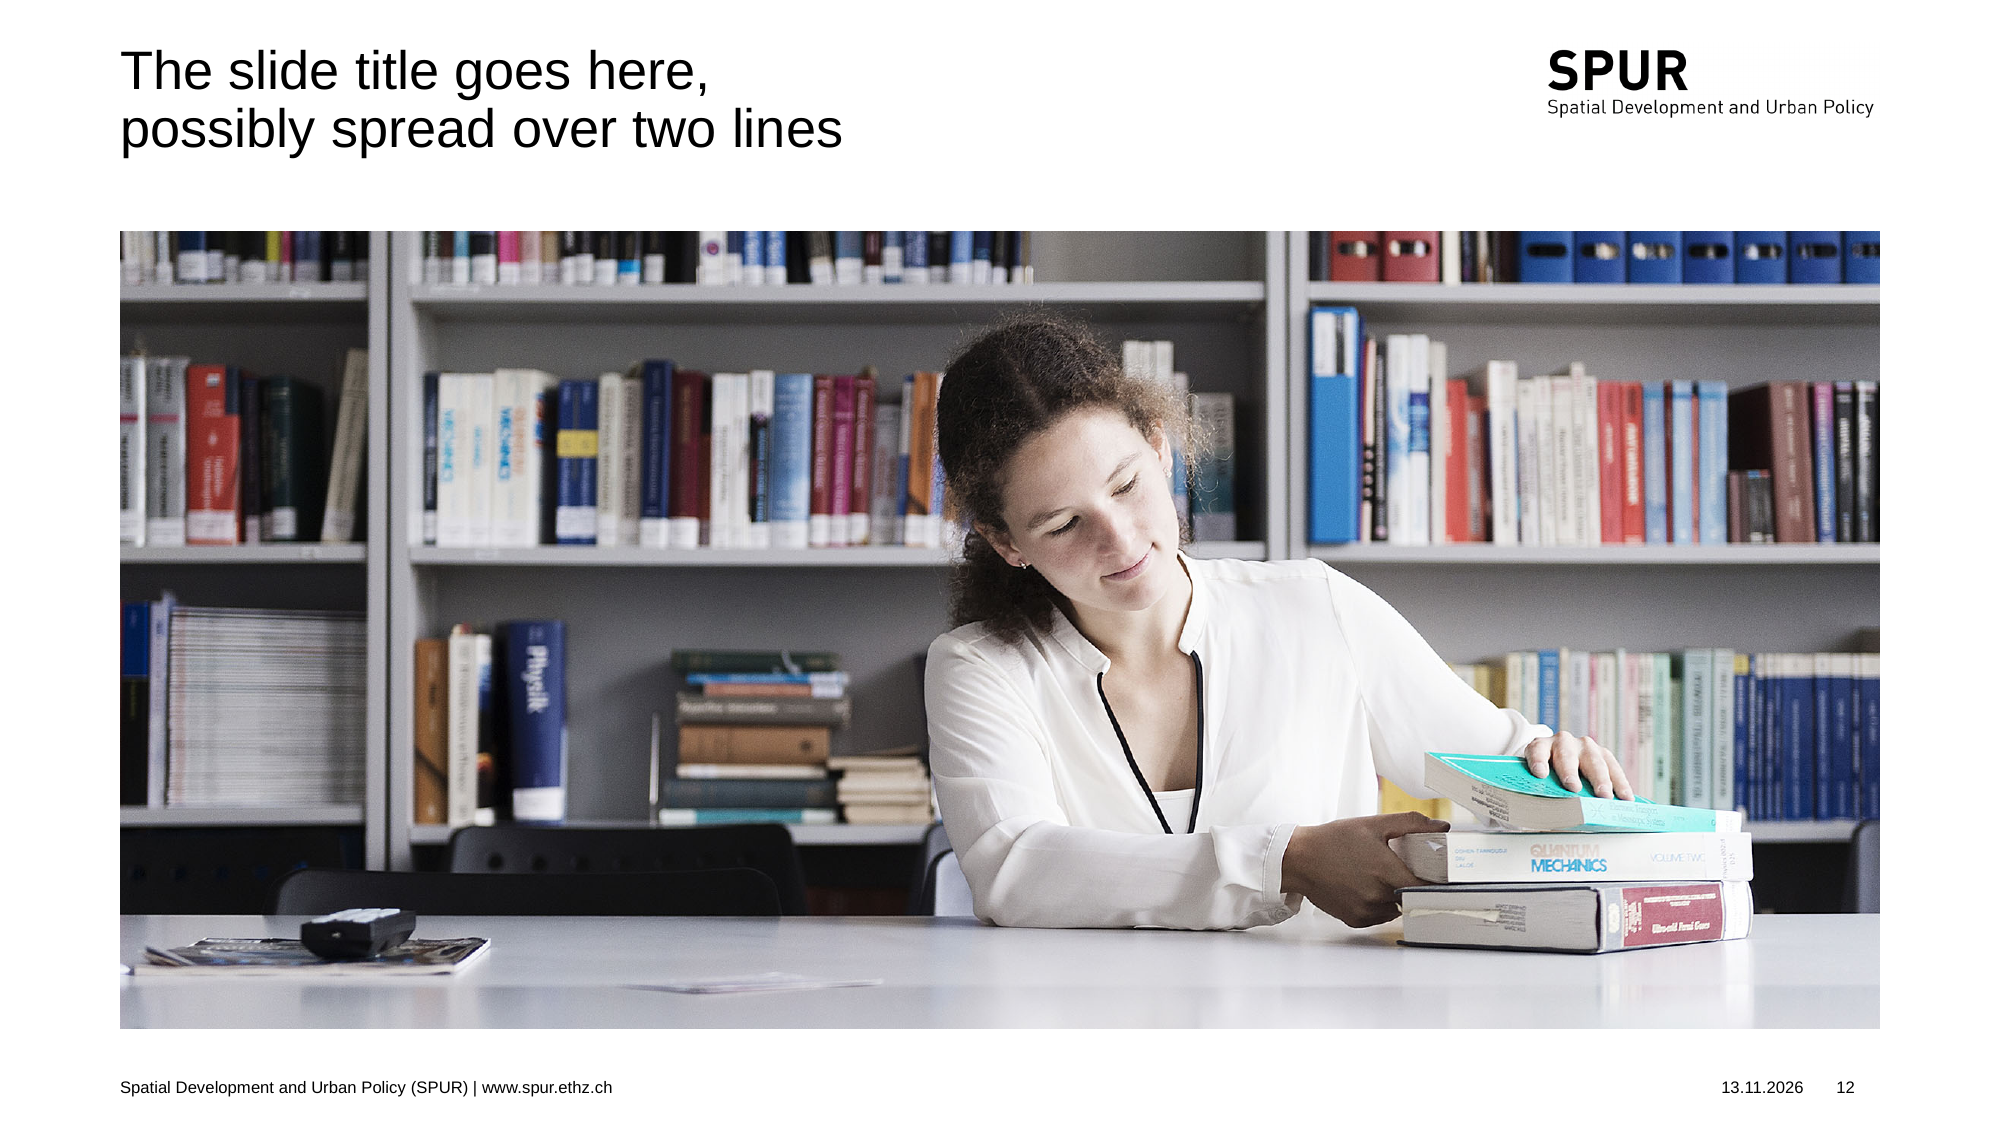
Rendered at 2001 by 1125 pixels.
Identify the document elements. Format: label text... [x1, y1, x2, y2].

picture [119, 231, 1880, 1029]
title The slide title goes here, possibly spread over two lines [120, 42, 1880, 191]
